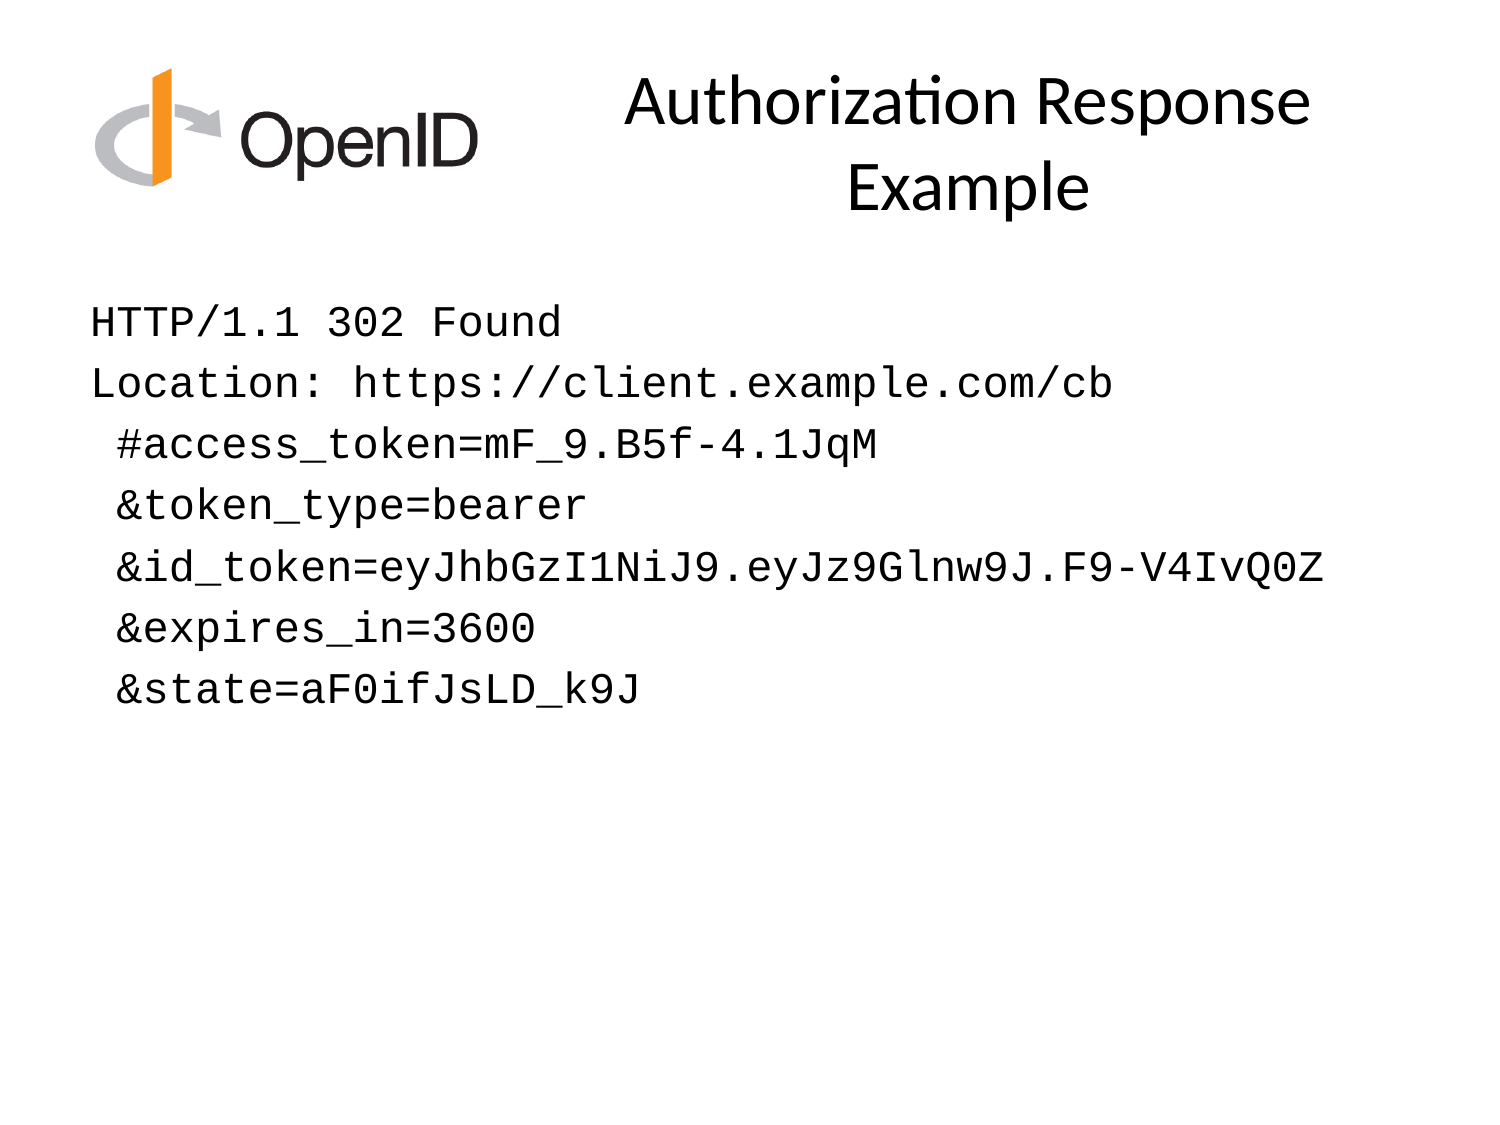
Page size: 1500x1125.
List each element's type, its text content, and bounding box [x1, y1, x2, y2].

list HTTP/1.1 302 Found Location: https://client.example.com/cb #access_token=mF_9.B5f-4.1JqM &token_type=bearer &id_token=eyJhbGzI1NiJ9.eyJz9Glnw9J.F9-V4IvQ0Z &expires_in=3600 &state=aF0ifJsLD_k9J [75, 284, 1425, 1028]
title Authorization Response Example [512, 45, 1425, 233]
picture [64, 44, 513, 225]
